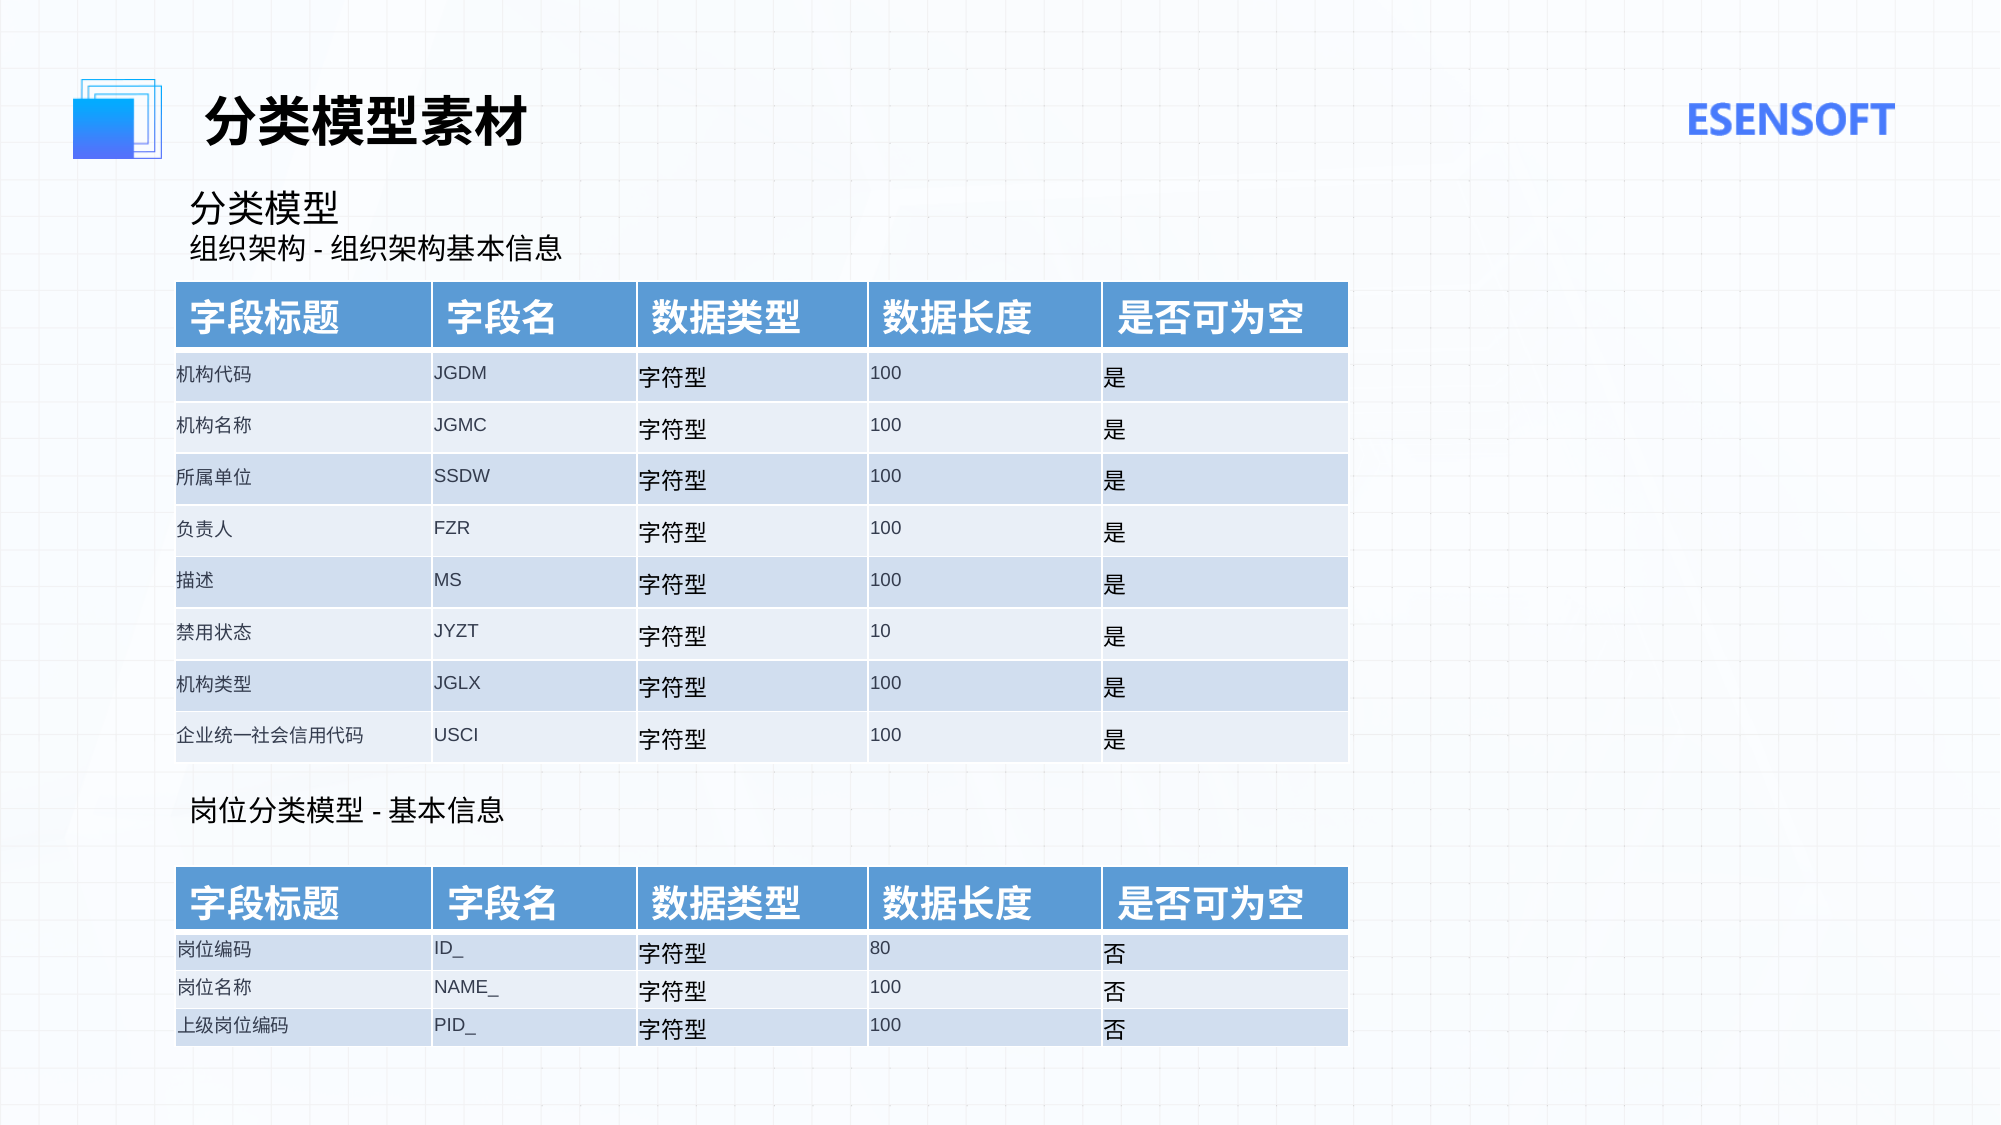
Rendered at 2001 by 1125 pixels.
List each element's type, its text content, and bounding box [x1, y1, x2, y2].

table_header 数据长度 [869, 867, 1101, 929]
table_cell 是 [1103, 661, 1348, 711]
table_cell 100 [869, 661, 1101, 711]
table_header 字段标题 [176, 282, 431, 347]
table_cell 100 [869, 454, 1101, 504]
table_cell 80 [869, 935, 1101, 970]
table_cell 100 [869, 506, 1101, 556]
table_cell 是 [1103, 454, 1348, 504]
table_cell SSDW [433, 454, 636, 504]
table_cell 字符型 [638, 661, 867, 711]
table_cell 否 [1103, 971, 1348, 1008]
table_cell PID_ [433, 1009, 636, 1046]
table_cell 是 [1103, 557, 1348, 607]
table_cell 字符型 [638, 454, 867, 504]
text_box 分类模型 组织架构-组织架构基本信息 [174, 177, 842, 273]
table_cell 10 [869, 609, 1101, 659]
table_cell NAME_ [433, 971, 636, 1008]
table_header 数据类型 [638, 867, 867, 929]
table_cell 机构类型 [176, 661, 431, 711]
table_cell 否 [1103, 1009, 1348, 1046]
table_header 字段标题 [176, 867, 431, 929]
table_cell JYZT [433, 609, 636, 659]
table_cell USCI [433, 712, 636, 762]
table_header 数据类型 [638, 282, 867, 347]
table_cell 100 [869, 403, 1101, 452]
table_cell 100 [869, 712, 1101, 762]
table_cell 是 [1103, 506, 1348, 556]
table_cell 是 [1103, 712, 1348, 762]
table_cell JGDM [433, 353, 636, 401]
table_header 字段名 [433, 867, 636, 929]
table_cell 岗位名称 [176, 971, 431, 1008]
table_cell ID_ [433, 935, 636, 970]
table_cell 字符型 [638, 506, 867, 556]
table_cell 字符型 [638, 609, 867, 659]
table_cell 描述 [176, 557, 431, 607]
table_cell 禁用状态 [176, 609, 431, 659]
table_cell 字符型 [638, 935, 867, 970]
table_cell 是 [1103, 609, 1348, 659]
table_cell 是 [1103, 403, 1348, 452]
table_cell 机构名称 [176, 403, 431, 452]
table_cell 负责人 [176, 506, 431, 556]
table_cell 岗位编码 [176, 935, 431, 970]
table_cell 企业统一社会信用代码 [176, 712, 431, 762]
table_cell 上级岗位编码 [176, 1009, 431, 1046]
table_cell FZR [433, 506, 636, 556]
table_cell 字符型 [638, 971, 867, 1008]
table_header 字段名 [433, 282, 636, 347]
text_box 分类模型素材 [188, 79, 1511, 160]
table_cell JGLX [433, 661, 636, 711]
table_cell 100 [869, 971, 1101, 1008]
table_cell 字符型 [638, 1009, 867, 1046]
table_cell 字符型 [638, 712, 867, 762]
table_cell 是 [1103, 353, 1348, 401]
text_box 岗位分类模型-基本信息 [174, 784, 869, 839]
table_header 数据长度 [869, 282, 1101, 347]
table_cell 所属单位 [176, 454, 431, 504]
table_header 是否可为空 [1103, 282, 1348, 347]
table_header 是否可为空 [1103, 867, 1348, 929]
table_cell 100 [869, 353, 1101, 401]
table_cell 100 [869, 1009, 1101, 1046]
table_cell 字符型 [638, 403, 867, 452]
table_cell JGMC [433, 403, 636, 452]
table_cell MS [433, 557, 636, 607]
table_cell 字符型 [638, 353, 867, 401]
table_cell 字符型 [638, 557, 867, 607]
picture [0, 0, 2000, 1125]
table_cell 否 [1103, 935, 1348, 970]
table_cell 100 [869, 557, 1101, 607]
table_cell 机构代码 [176, 353, 431, 401]
